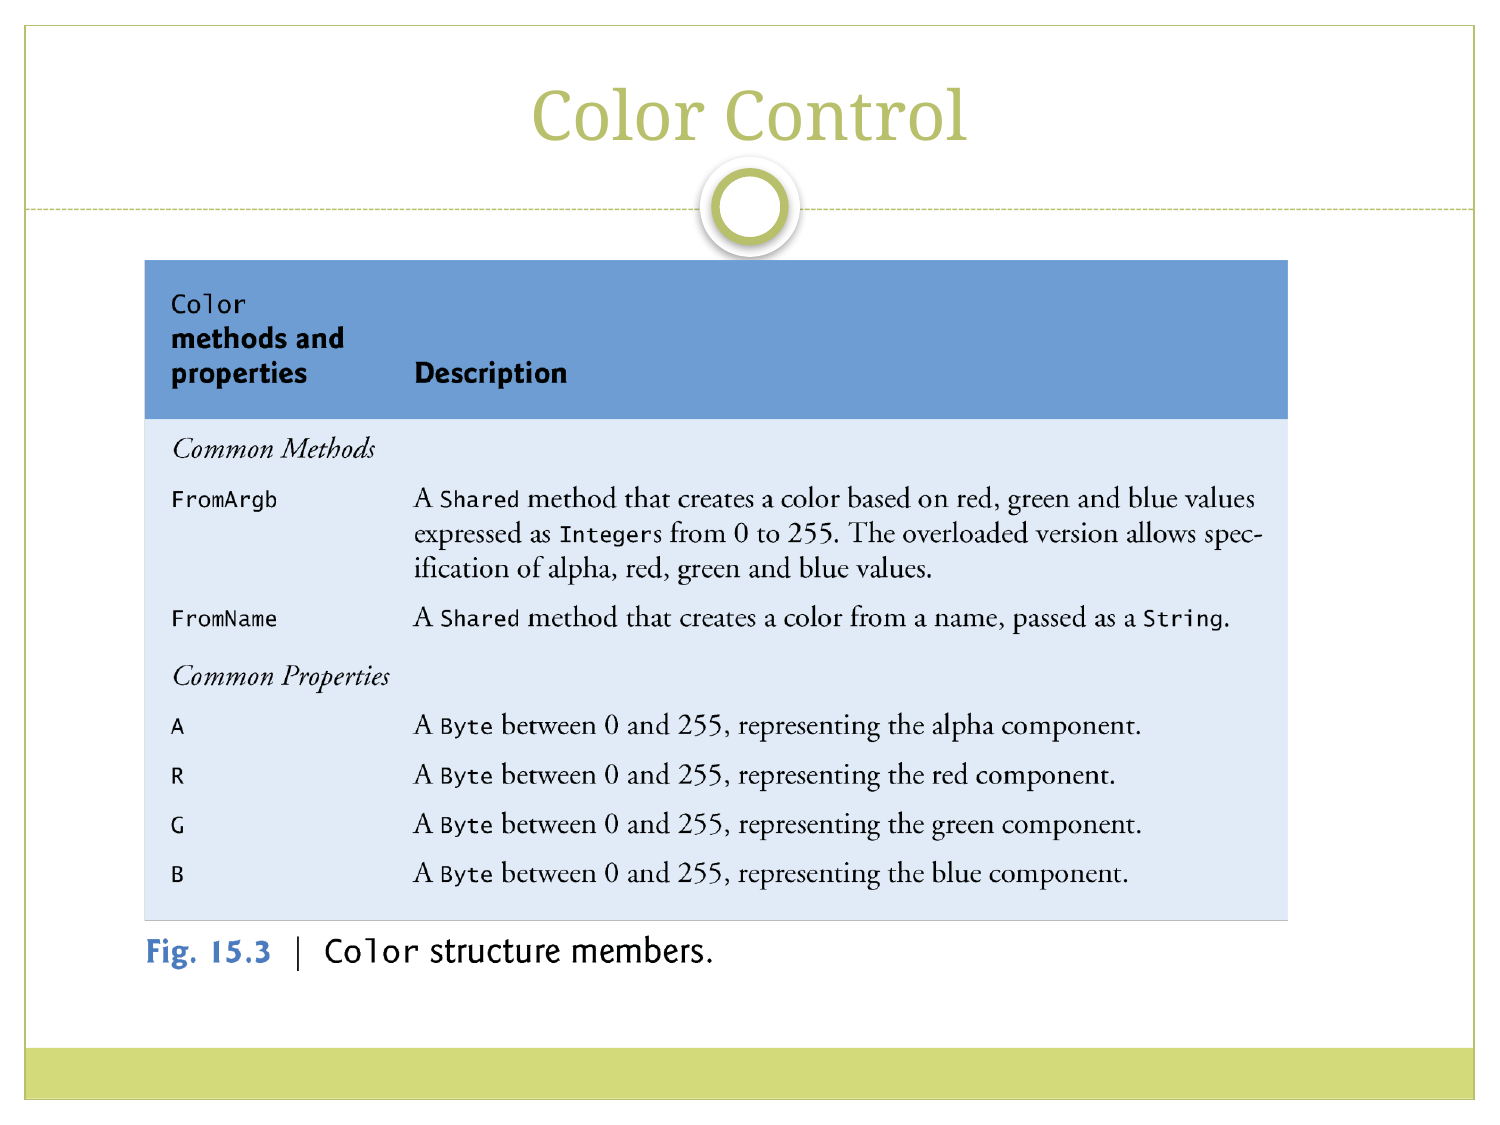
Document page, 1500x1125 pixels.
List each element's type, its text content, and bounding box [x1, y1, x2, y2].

title Color Control [49, 37, 1450, 162]
picture [111, 243, 1318, 1004]
